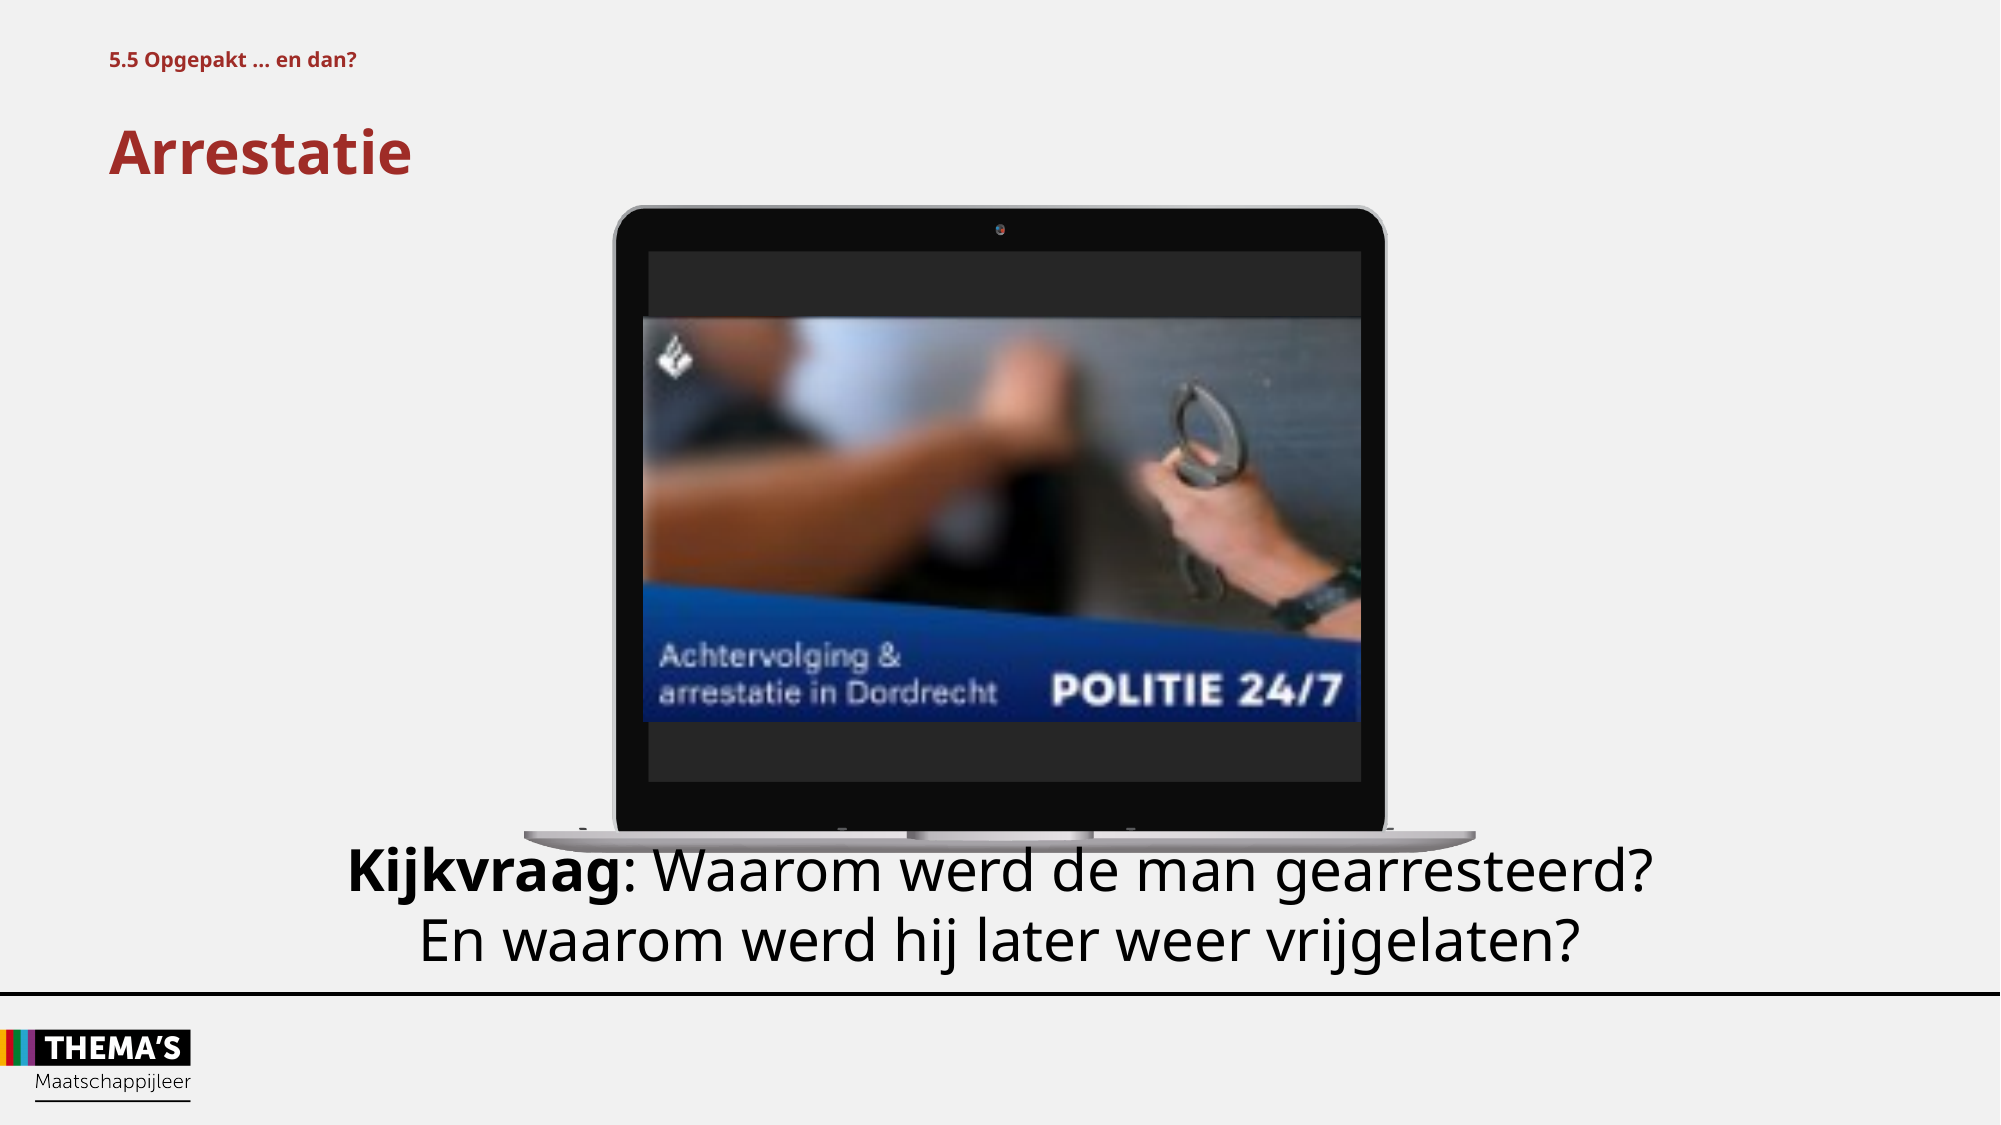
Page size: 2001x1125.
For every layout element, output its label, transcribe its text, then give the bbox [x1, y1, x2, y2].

picture [524, 205, 1476, 825]
picture [0, 993, 203, 1125]
list 5.5 Opgepakt ... en dan? [94, 33, 941, 88]
text_box Kijkvraag: Waarom werd de man gearresteerd? En waarom werd hij later weer vrijgelaten? [331, 825, 1669, 981]
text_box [642, 316, 1362, 723]
list Arrestatie [94, 114, 1828, 205]
